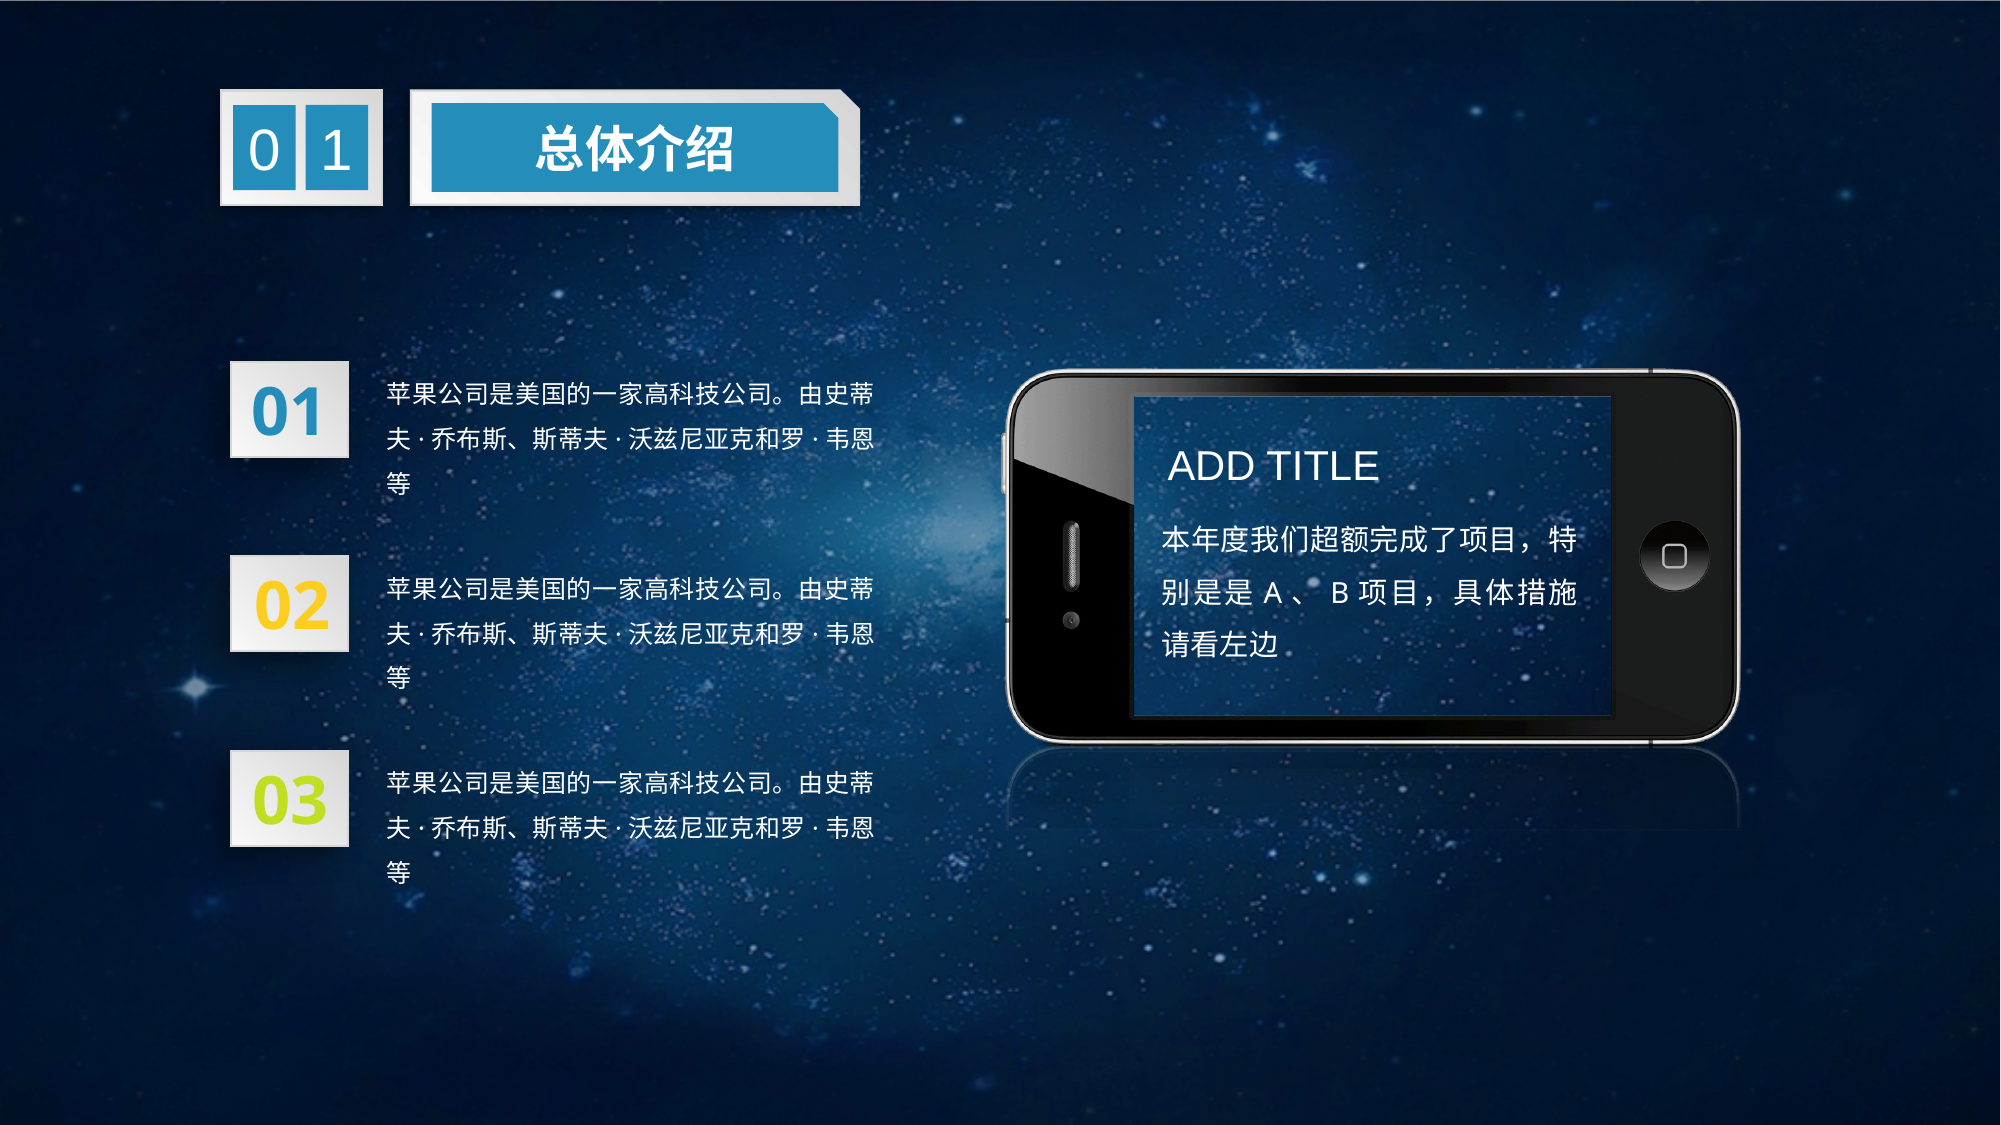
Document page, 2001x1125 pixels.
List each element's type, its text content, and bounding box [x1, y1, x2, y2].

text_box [232, 104, 297, 191]
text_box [1146, 431, 1593, 672]
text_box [305, 104, 369, 191]
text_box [231, 361, 348, 458]
text_box 苹果公司是美国的一家高科技公司。由史蒂夫·乔布斯、斯蒂夫·沃兹尼亚克和罗·韦恩等 [371, 745, 891, 895]
text_box 苹果公司是美国的一家高科技公司。由史蒂夫·乔布斯、斯蒂夫·沃兹尼亚克和罗·韦恩等 [371, 550, 891, 701]
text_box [231, 750, 348, 847]
text_box 苹果公司是美国的一家高科技公司。由史蒂夫·乔布斯、斯蒂夫·沃兹尼亚克和罗·韦恩等 [371, 356, 891, 506]
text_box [231, 555, 348, 652]
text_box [410, 90, 860, 205]
text_box [220, 89, 383, 206]
picture [0, 0, 2001, 1125]
